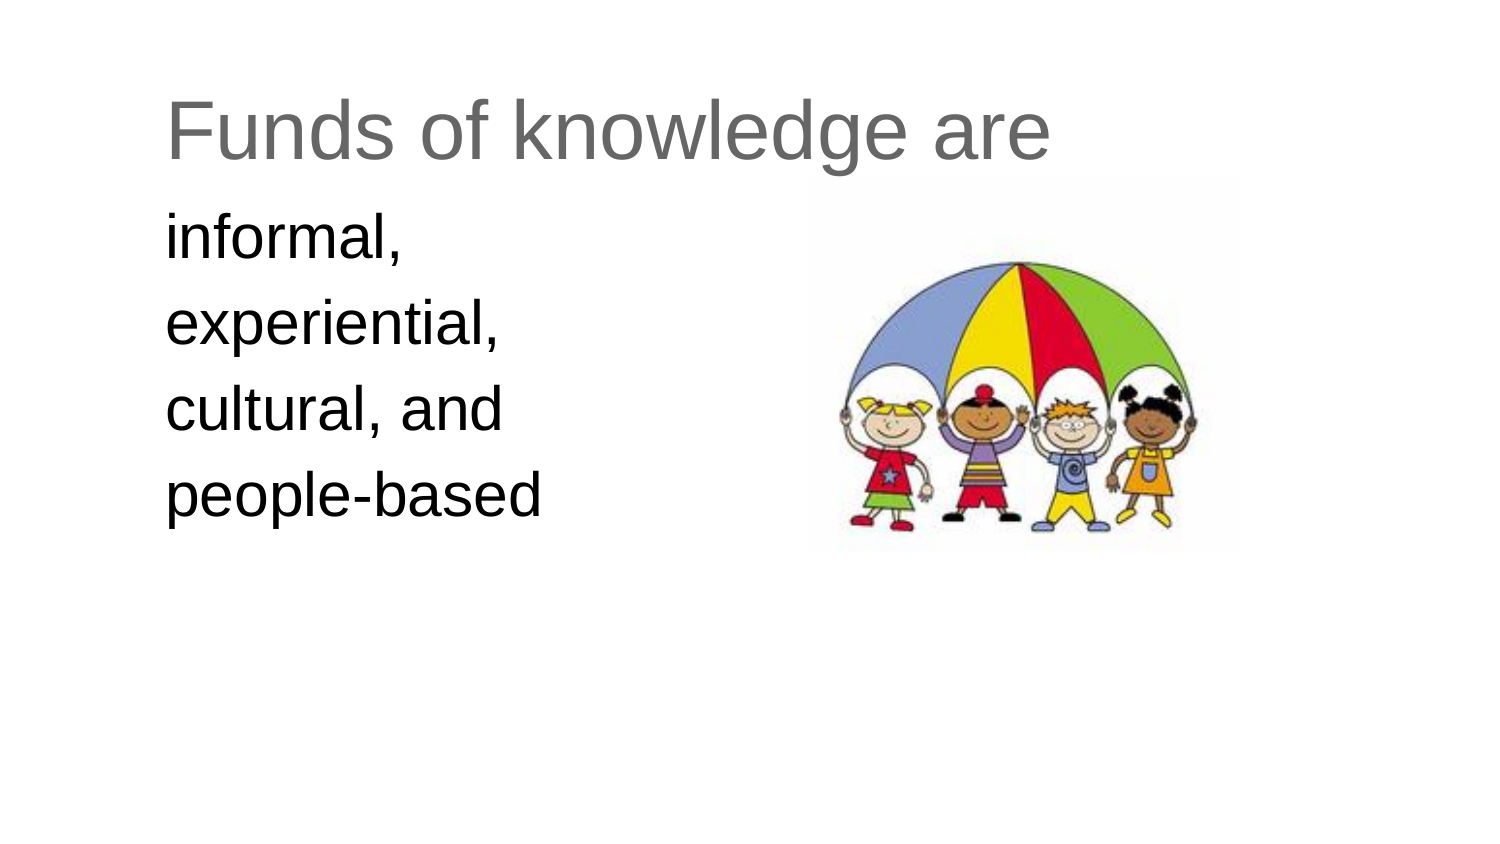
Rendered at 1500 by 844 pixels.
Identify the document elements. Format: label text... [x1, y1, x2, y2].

list informal, experiential, cultural, and people-based [75, 177, 579, 829]
picture [809, 176, 1239, 553]
title Funds of knowledge are [75, 65, 1425, 188]
